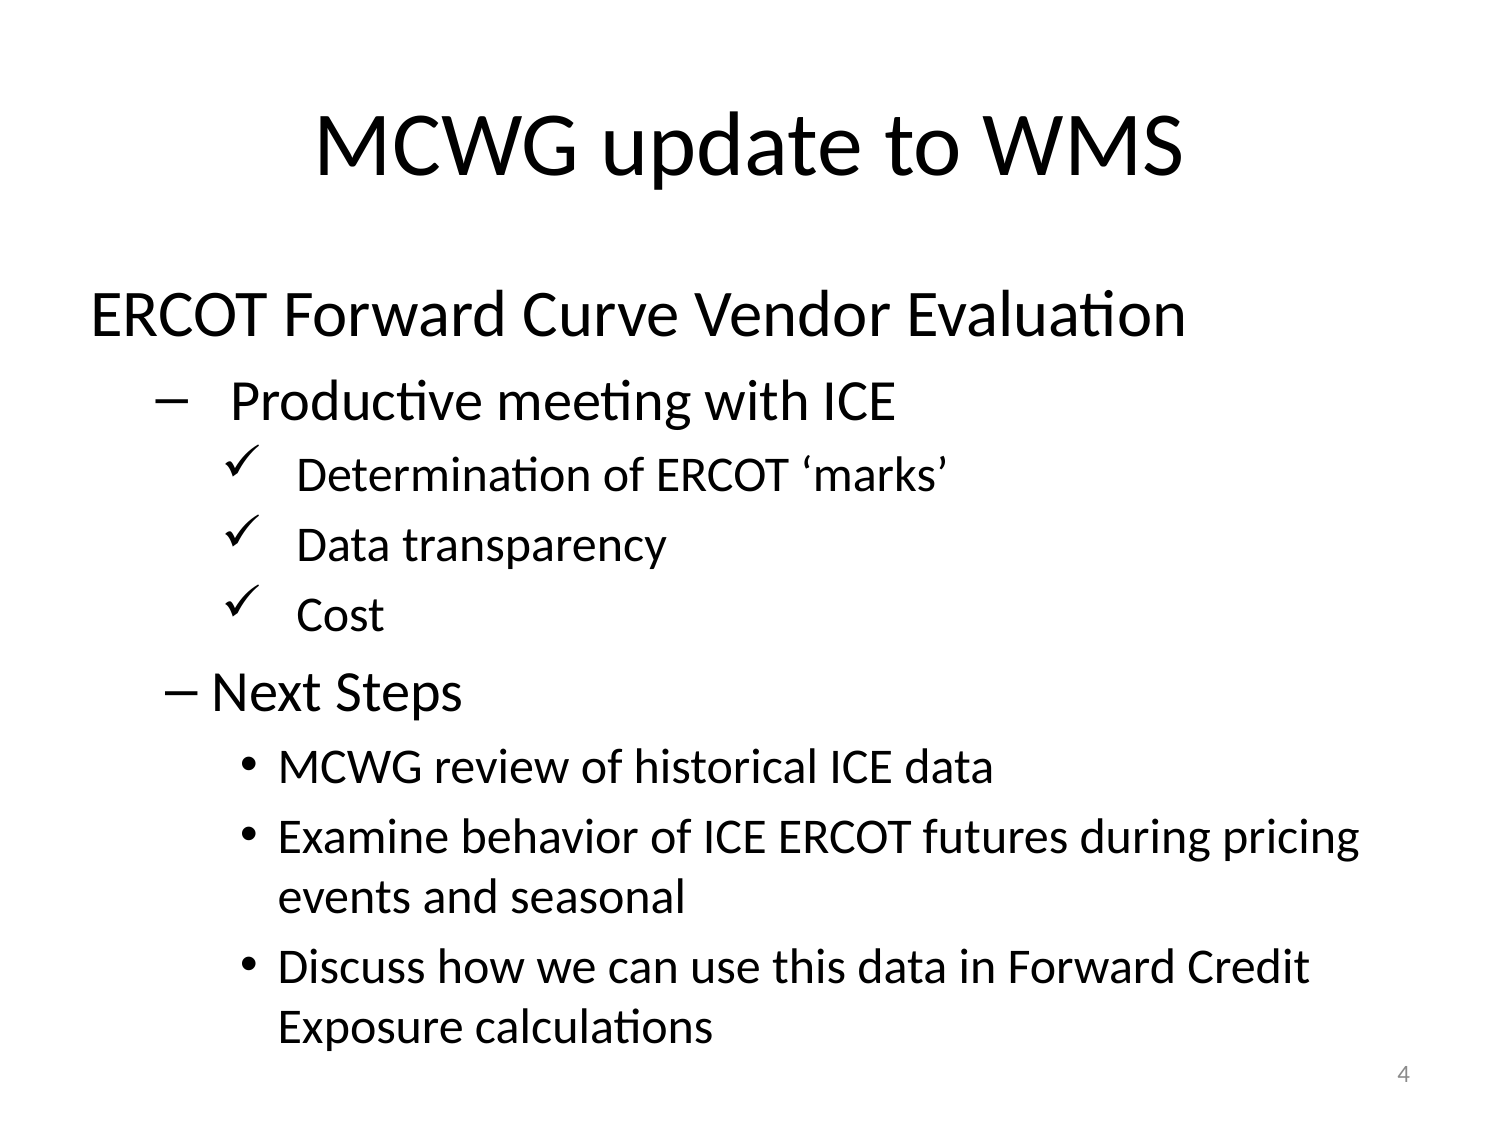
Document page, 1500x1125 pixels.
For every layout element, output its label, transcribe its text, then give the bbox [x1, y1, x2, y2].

slide_number 4 [1074, 1042, 1425, 1103]
list ERCOT Forward Curve Vendor Evaluation Productive meeting with ICE Determination of ERCOT ‘marks’ Data transparency Cost Next Steps MCWG review of historical ICE data Examine behavior of ICE ERCOT futures during pricing events and seasonal Discuss how we can use this data in Forward Credit Exposure calculations [75, 262, 1425, 1100]
title MCWG update to WMS [75, 45, 1425, 233]
